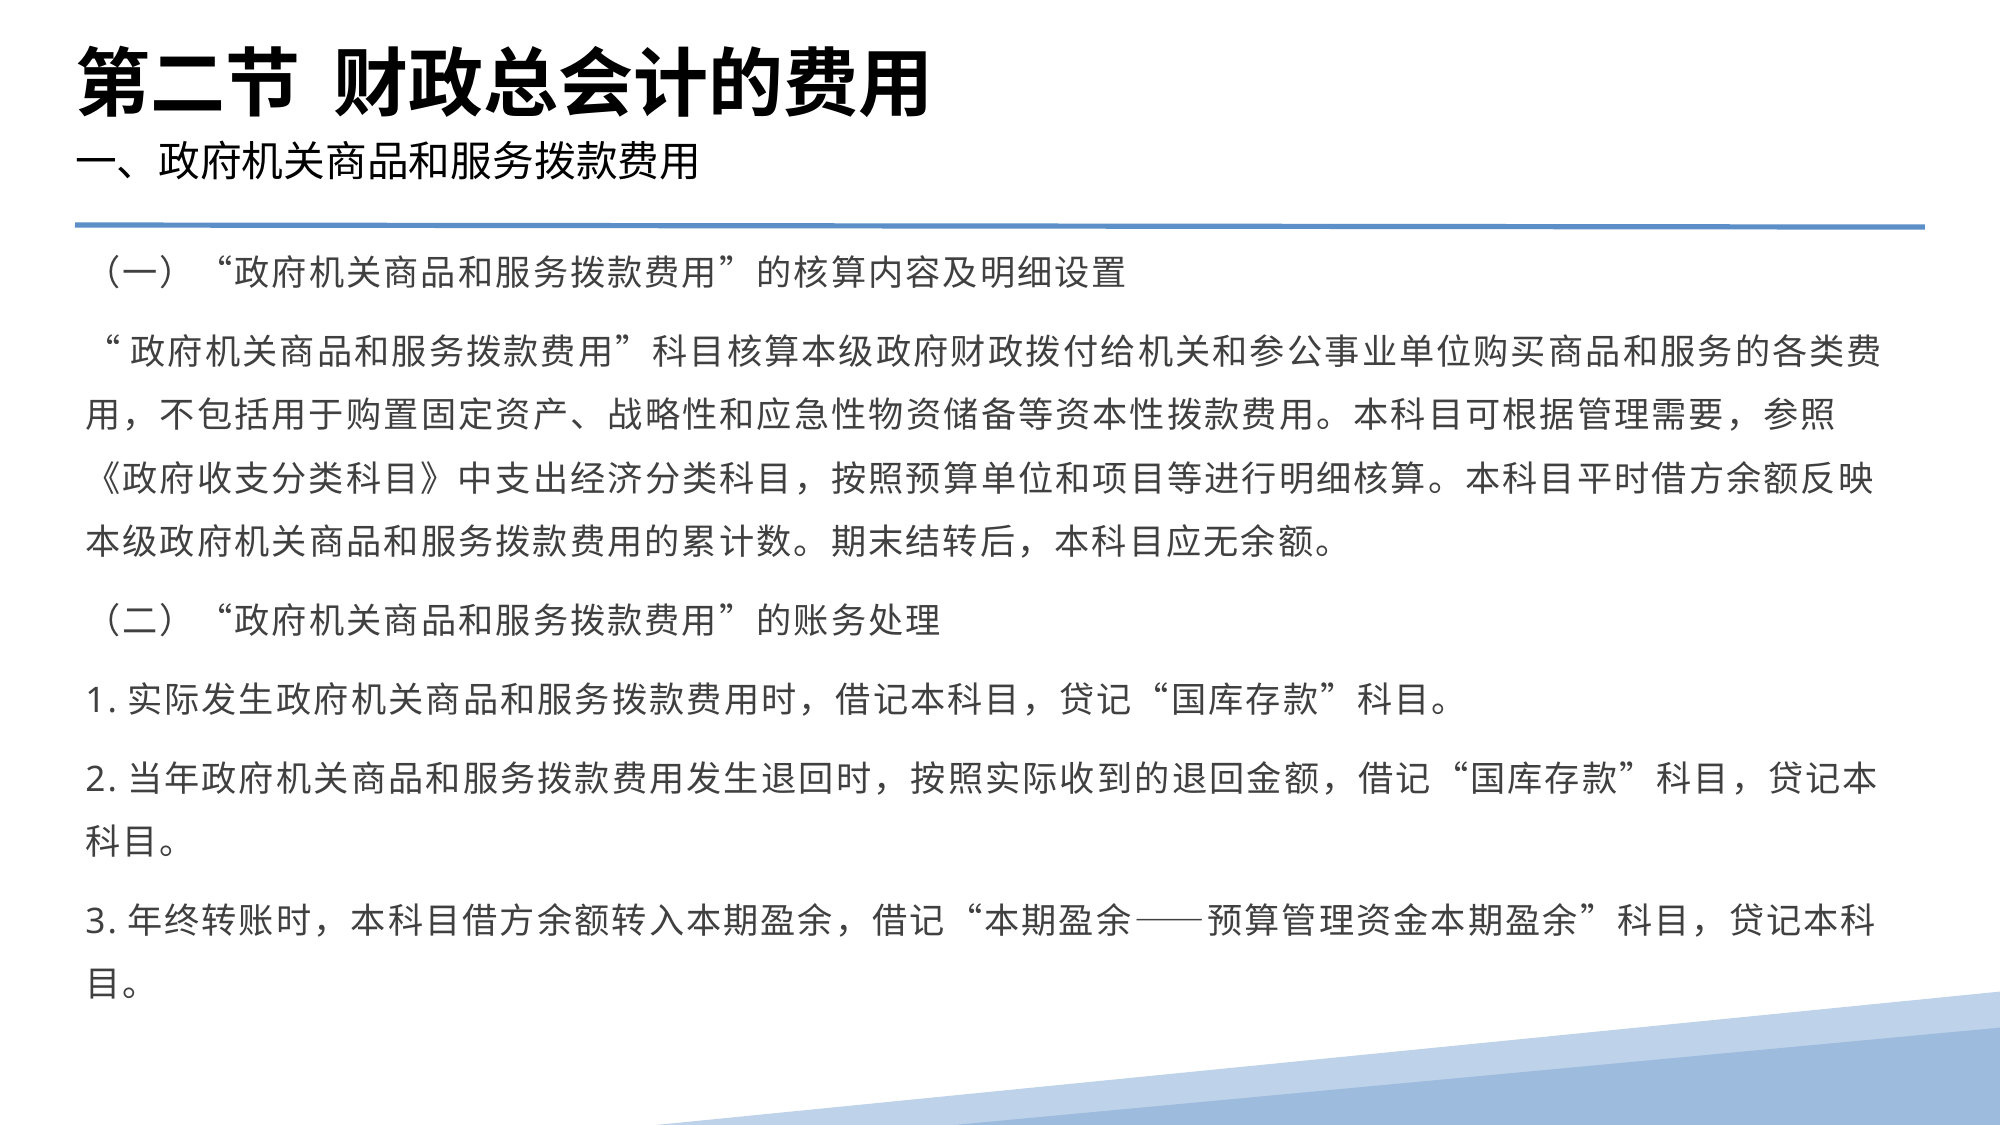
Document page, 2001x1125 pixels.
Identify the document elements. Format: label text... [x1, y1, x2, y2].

text_box 第二节 财政总会计的费用 [75, 24, 1925, 124]
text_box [656, 991, 2000, 1125]
text_box （一）“政府机关商品和服务拨款费用”的核算内容及明细设置 “政府机关商品和服务拨款费用”科目核算本级政府财政拨付给机关和参公事业单位购买商品和服务的各类费用，不包括用于购置固定资产、战略性和应急性物资储备等资本性拨款费用。本科目可根据管理需要，参照《政府收支分类科目》中支出经济分类科目，按照预算单位和项目等进行明细核算。本科目平时借方余额反映本级政府机关商品和服务拨款费用的累计数。期末结转后，本科目应无余额。 （二）“政府机关商品和服务拨款费用”的账务处理 1.实际发生政府机关商品和服务拨款费用时，借记本科目，贷记“国库存款”科目。 2.当年政府机关商品和服务拨款费用发生退回时，按照实际收到的退回金额，借记“国库存款”科目，贷记本科目。 3.年终转账时，本科目借方余额转入本期盈余，借记“本期盈余——预算管理资金本期盈余”科目，贷记本科目。 [75, 228, 1906, 1009]
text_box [74, 224, 1925, 228]
text_box 一、政府机关商品和服务拨款费用 [75, 124, 1925, 200]
